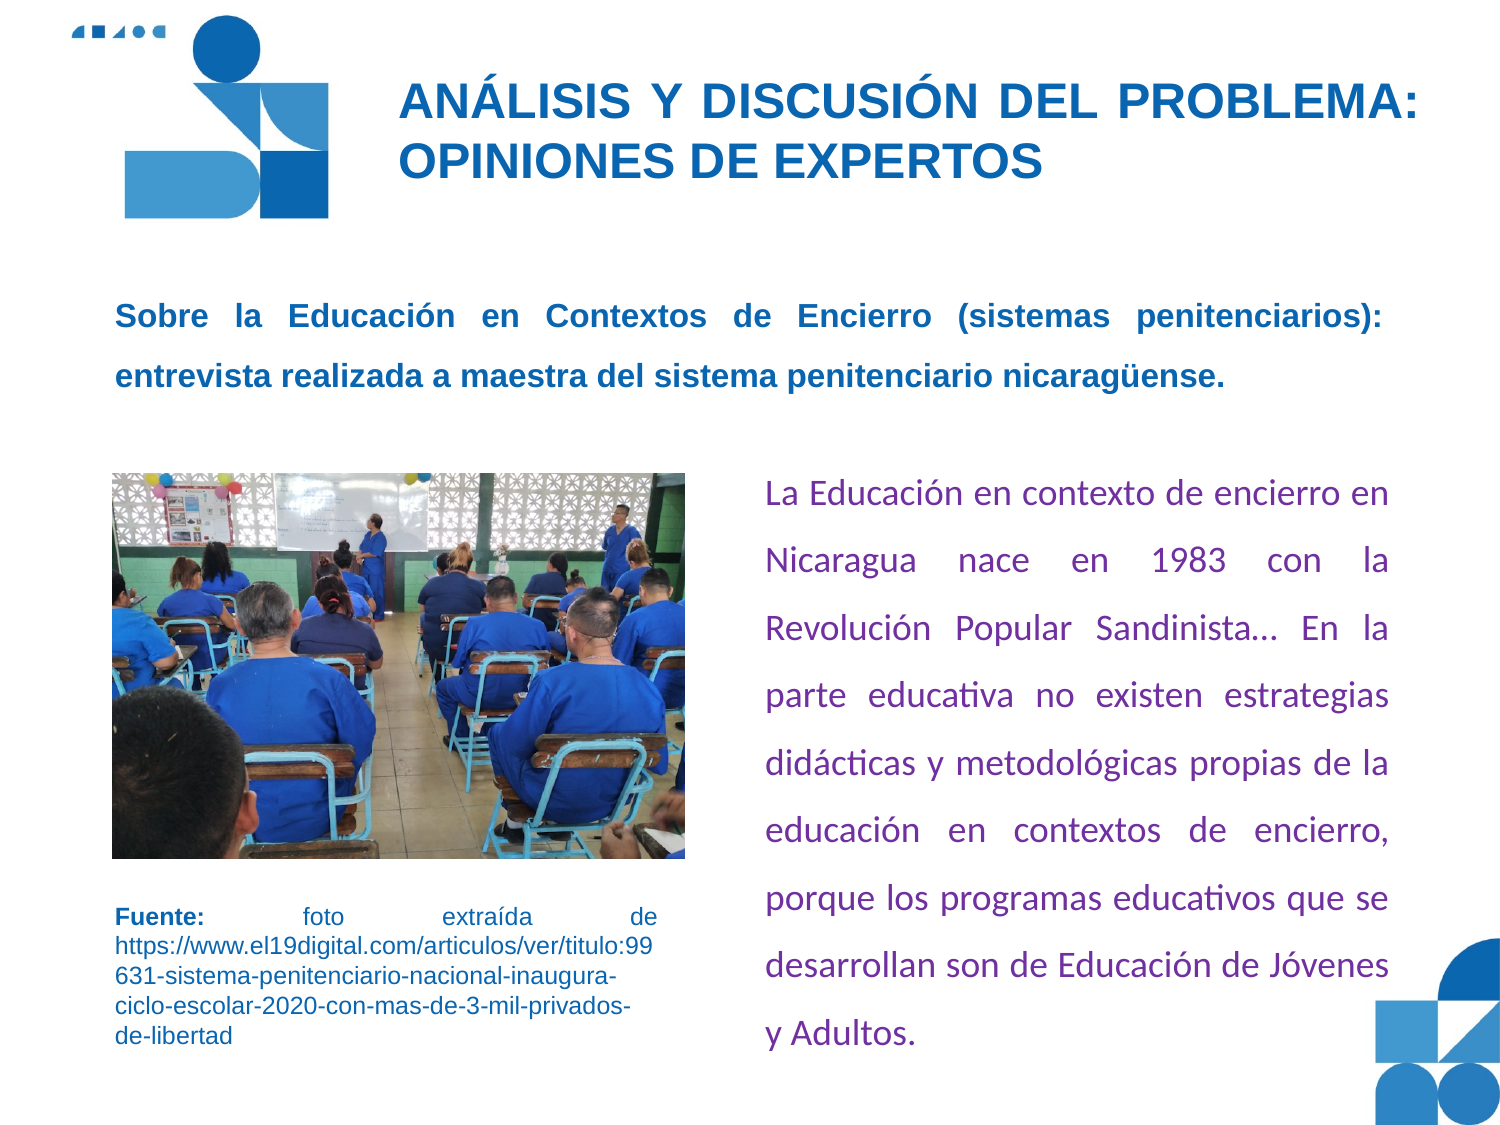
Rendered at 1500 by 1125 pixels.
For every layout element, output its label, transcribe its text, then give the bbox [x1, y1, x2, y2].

title ANÁLISIS Y DISCUSIÓN DEL PROBLEMA: OPINIONES DE EXPERTOS [383, 61, 1436, 232]
text_box Fuente: foto extraída de https://www.el19digital.com/articulos/ver/titulo:99631-sistema-penitenciario-nacional-inaugura-ciclo-escolar-2020-con-mas-de-3-mil-privados-de-libertad [100, 892, 674, 1058]
picture [0, 0, 1500, 1125]
text_box La Educación en contexto de encierro en Nicaragua nace en 1983 con la Revolución Popular Sandinista… En la parte educativa no existen estrategias didácticas y metodológicas propias de la educación en contextos de encierro, porque los programas educativos que se desarrollan son de Educación de Jóvenes y Adultos. [750, 437, 1405, 1061]
list Sobre la Educación en Contextos de Encierro (sistemas penitenciarios): entrevista realizada a maestra del sistema penitenciario nicaragüense. [100, 267, 1400, 438]
